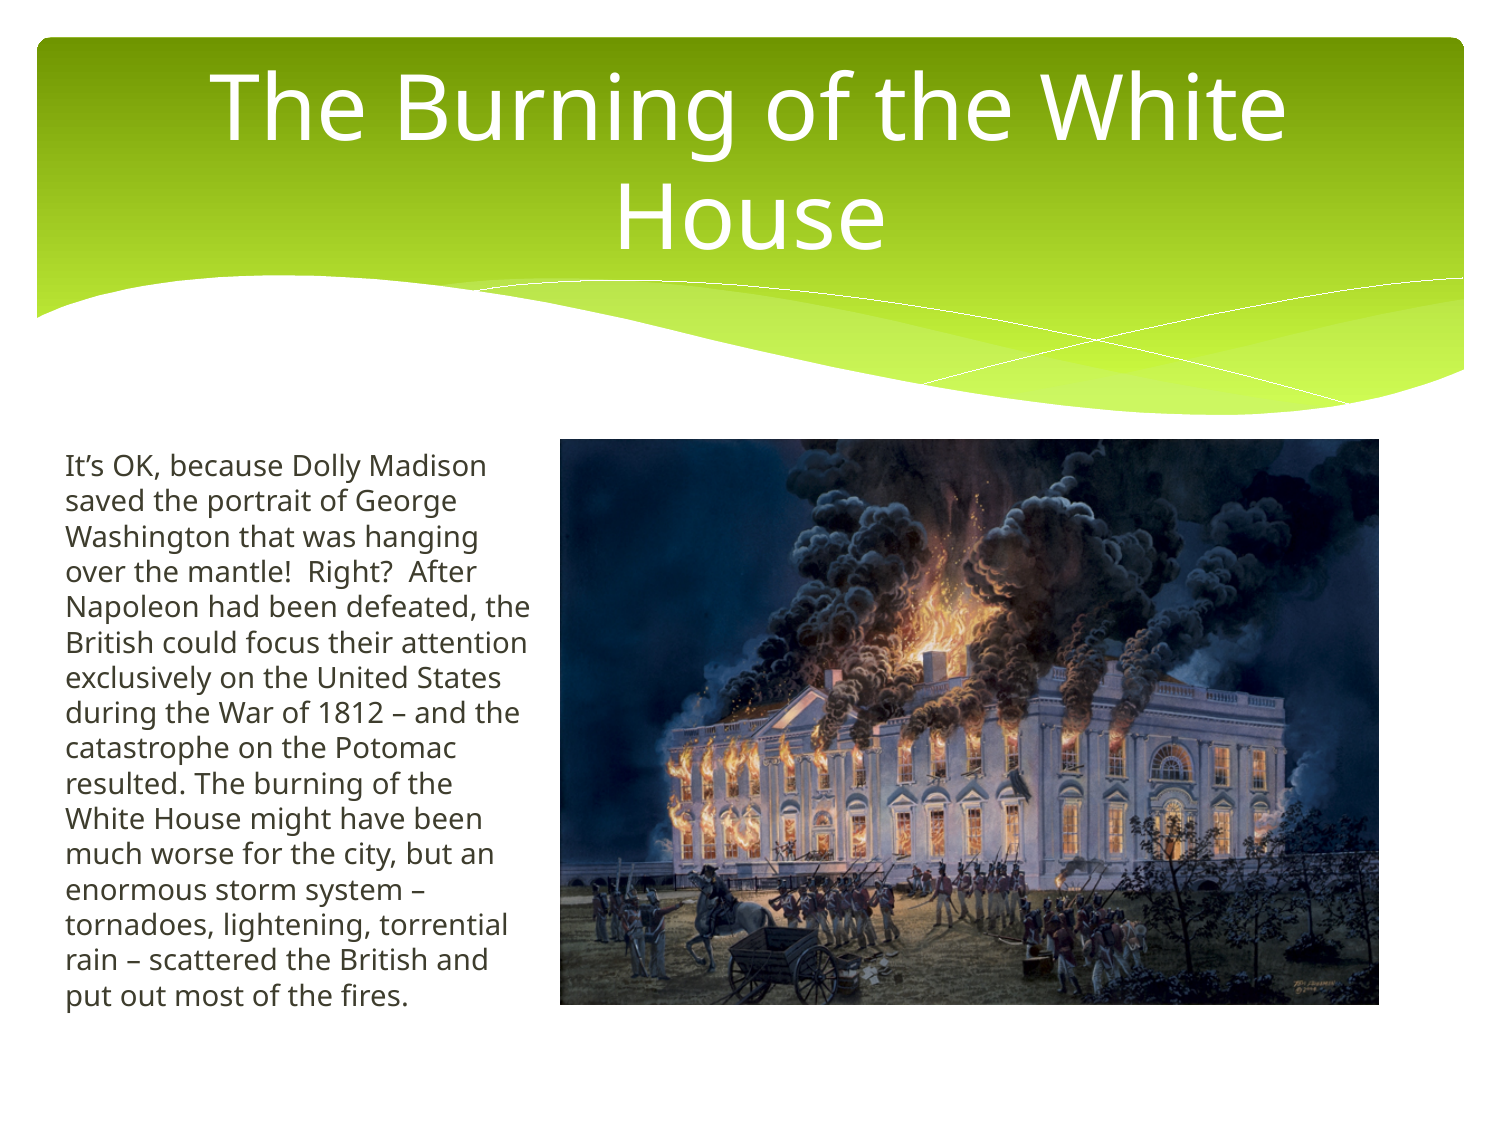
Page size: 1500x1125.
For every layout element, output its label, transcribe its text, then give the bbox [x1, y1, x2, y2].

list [560, 439, 1379, 1006]
title The Burning of the White House [75, 55, 1425, 261]
list It’s OK, because Dolly Madison saved the portrait of George Washington that was hanging over the mantle! Right? After Napoleon had been defeated, the British could focus their attention exclusively on the United States during the War of 1812 – and the catastrophe on the Potomac resulted. The burning of the White House might have been much worse for the city, but an enormous storm system – tornadoes, lightening, torrential rain – scattered the British and put out most of the fires. [50, 439, 550, 1063]
